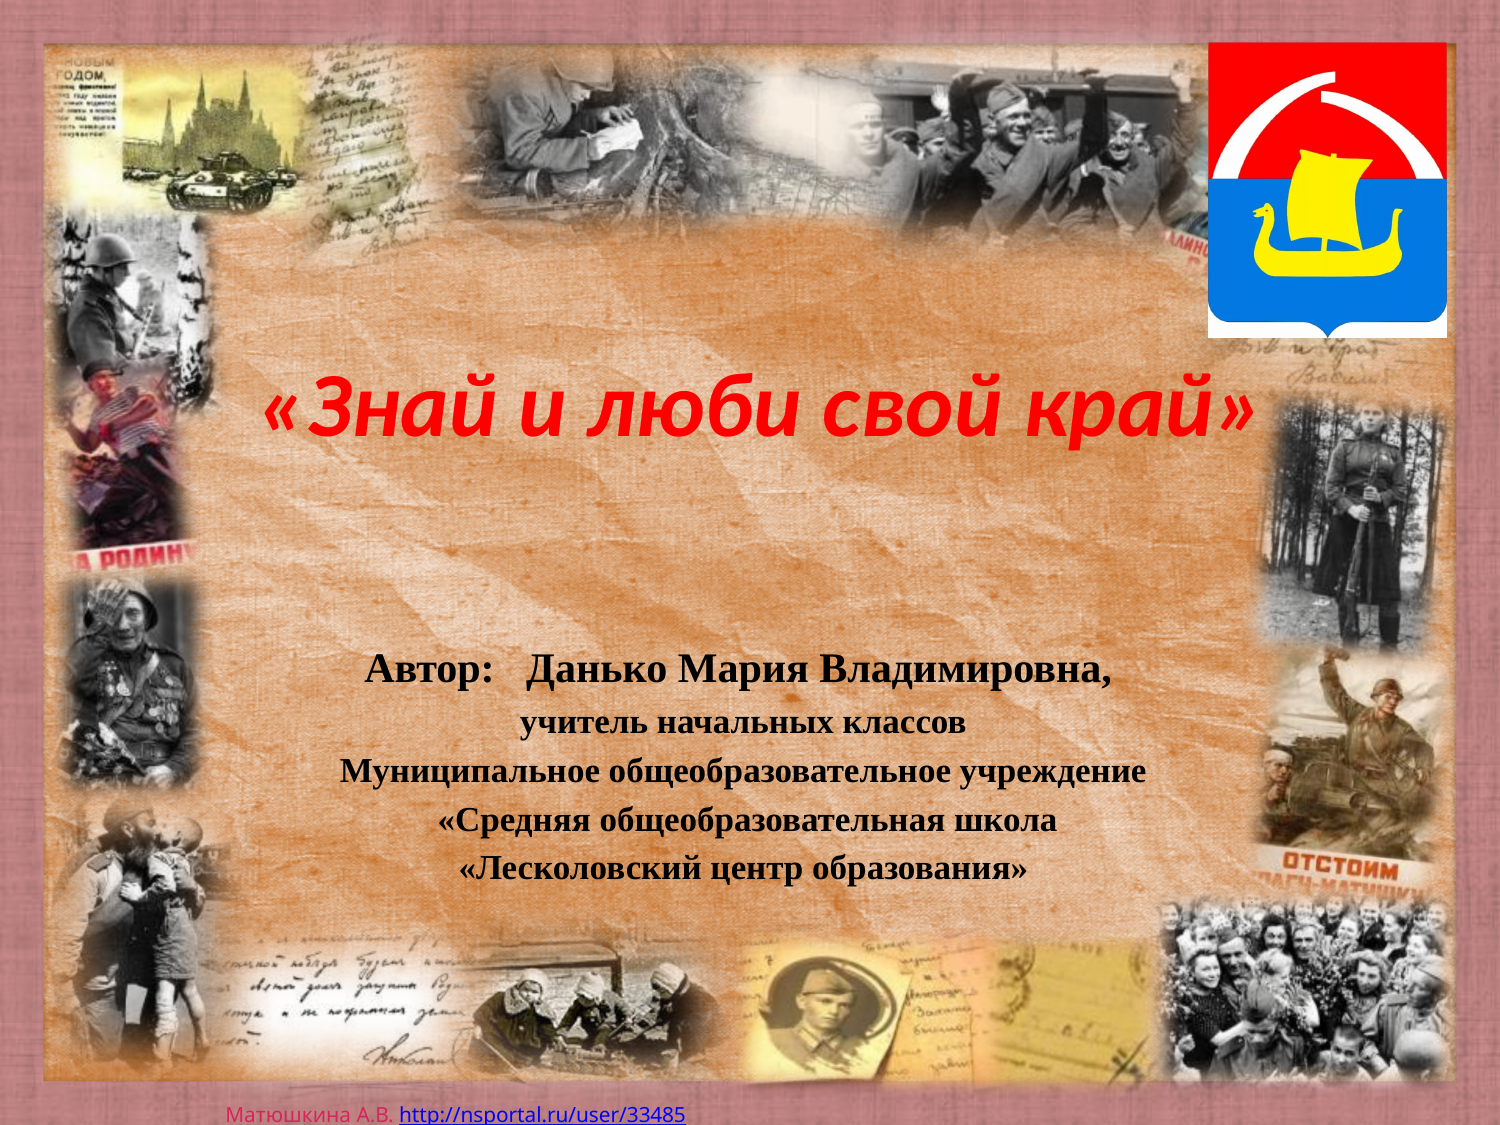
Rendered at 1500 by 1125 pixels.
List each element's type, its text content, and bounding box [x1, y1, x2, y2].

picture [1177, 42, 1448, 339]
title «Знай и люби свой край» [123, 278, 1399, 521]
picture [61, 78, 296, 555]
picture [757, 950, 1137, 1074]
picture [78, 594, 184, 774]
picture [494, 69, 1165, 212]
picture [1270, 424, 1433, 646]
picture [110, 856, 183, 1017]
picture [1270, 661, 1433, 878]
picture [1178, 915, 1432, 1066]
subtitle Автор: Данько Мария Владимировна, учитель начальных классов Муниципальное общеобразовательное учреждение «Средняя общеобразовательная школа «Лесколовский центр образования» . [218, 633, 1269, 921]
picture [264, 985, 424, 1033]
picture [324, 88, 398, 215]
picture [511, 984, 668, 1032]
